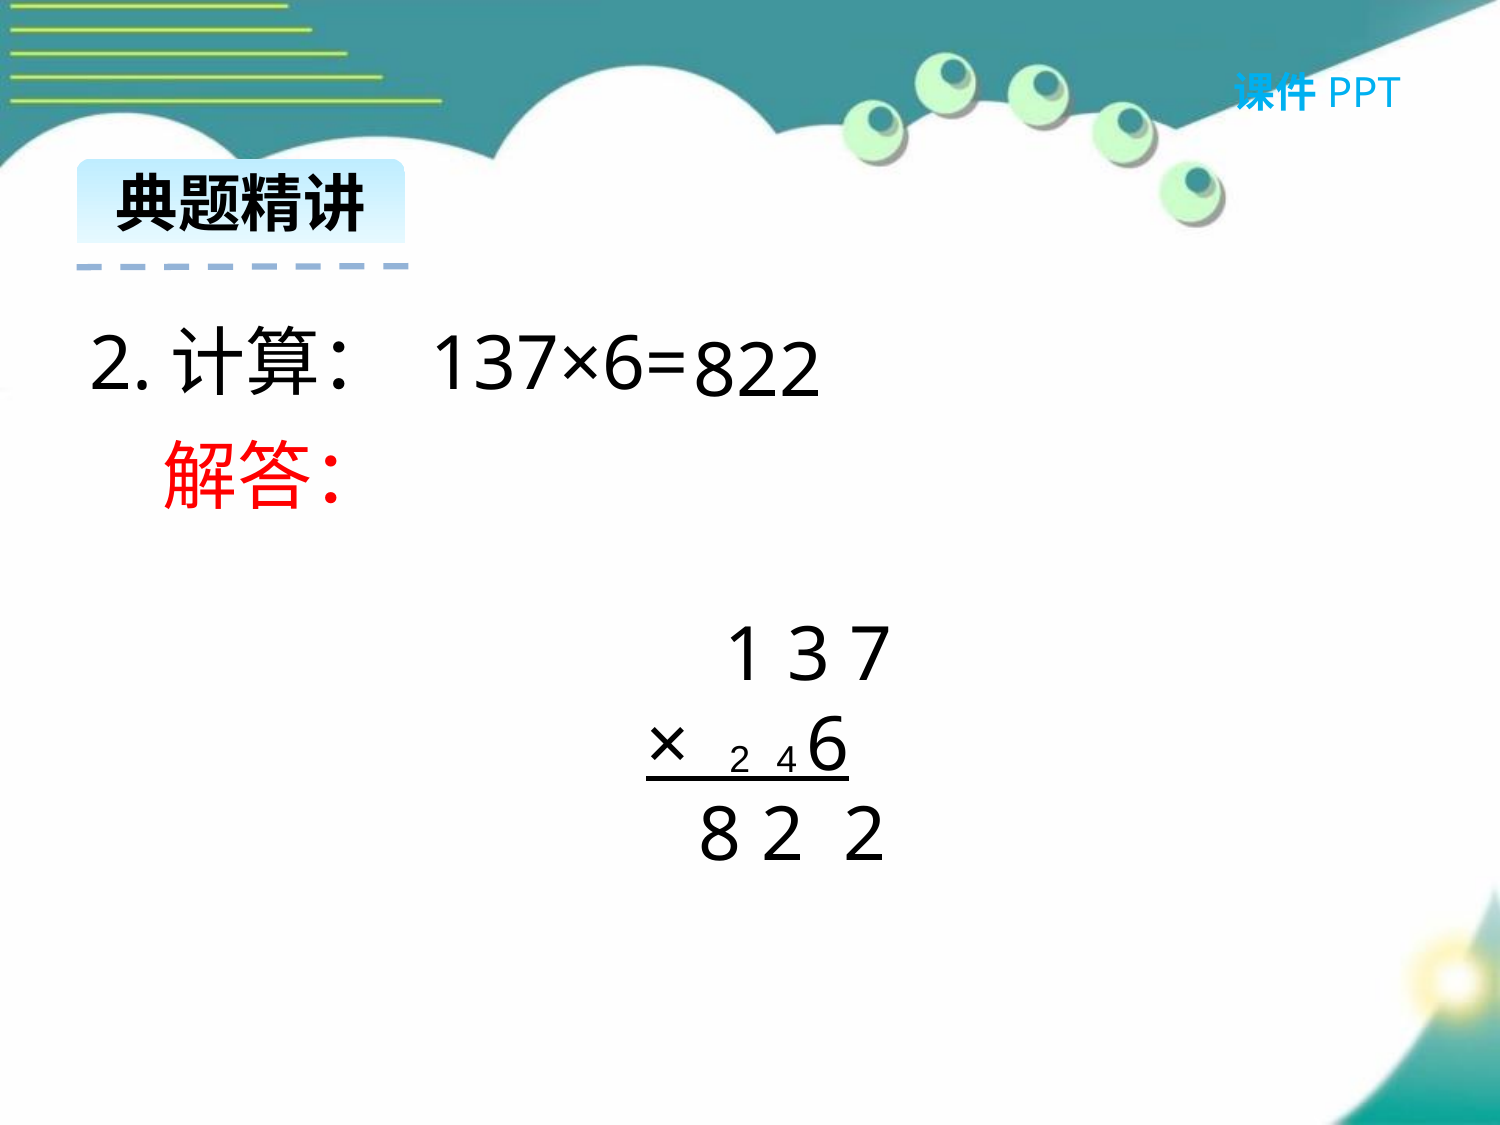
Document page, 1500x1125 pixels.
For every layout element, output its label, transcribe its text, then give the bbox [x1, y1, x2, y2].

text_box 典题精讲 [76, 158, 405, 244]
text_box 课件PPT [1218, 58, 1418, 124]
picture [0, 0, 1500, 1125]
text_box 解答： [147, 420, 538, 526]
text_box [631, 597, 938, 884]
text_box 2.计算： 137×6= [75, 307, 704, 412]
text_box 822 [679, 314, 1026, 420]
